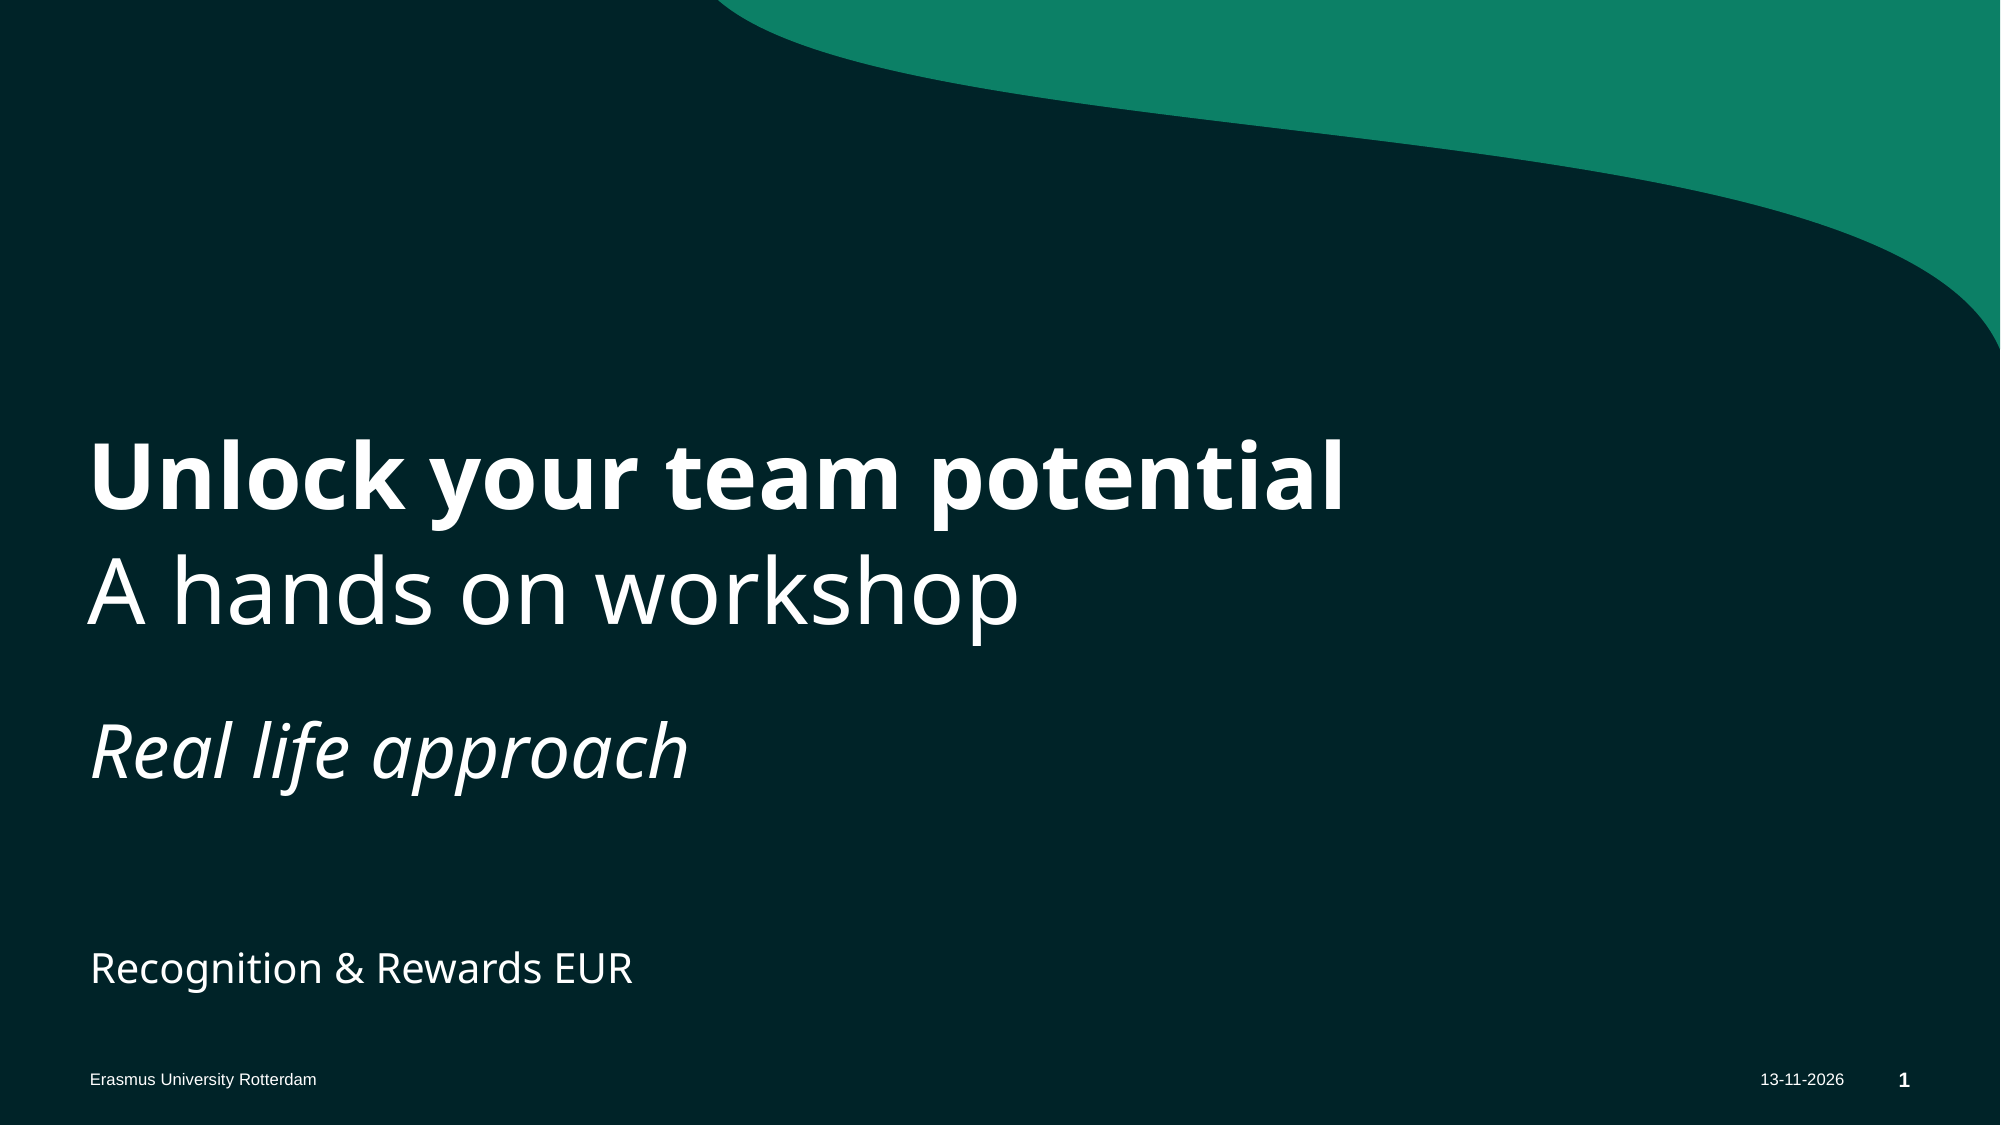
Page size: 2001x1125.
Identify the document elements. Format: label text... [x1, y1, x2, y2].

slide_number 1 [1866, 1068, 1911, 1090]
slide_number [1730, 1068, 1845, 1090]
list Real life approach Recognition & Rewards EUR [89, 642, 1911, 1034]
title Unlock your team potential A hands on workshop [87, 405, 1911, 643]
footer Erasmus University Rotterdam [89, 1068, 1708, 1090]
